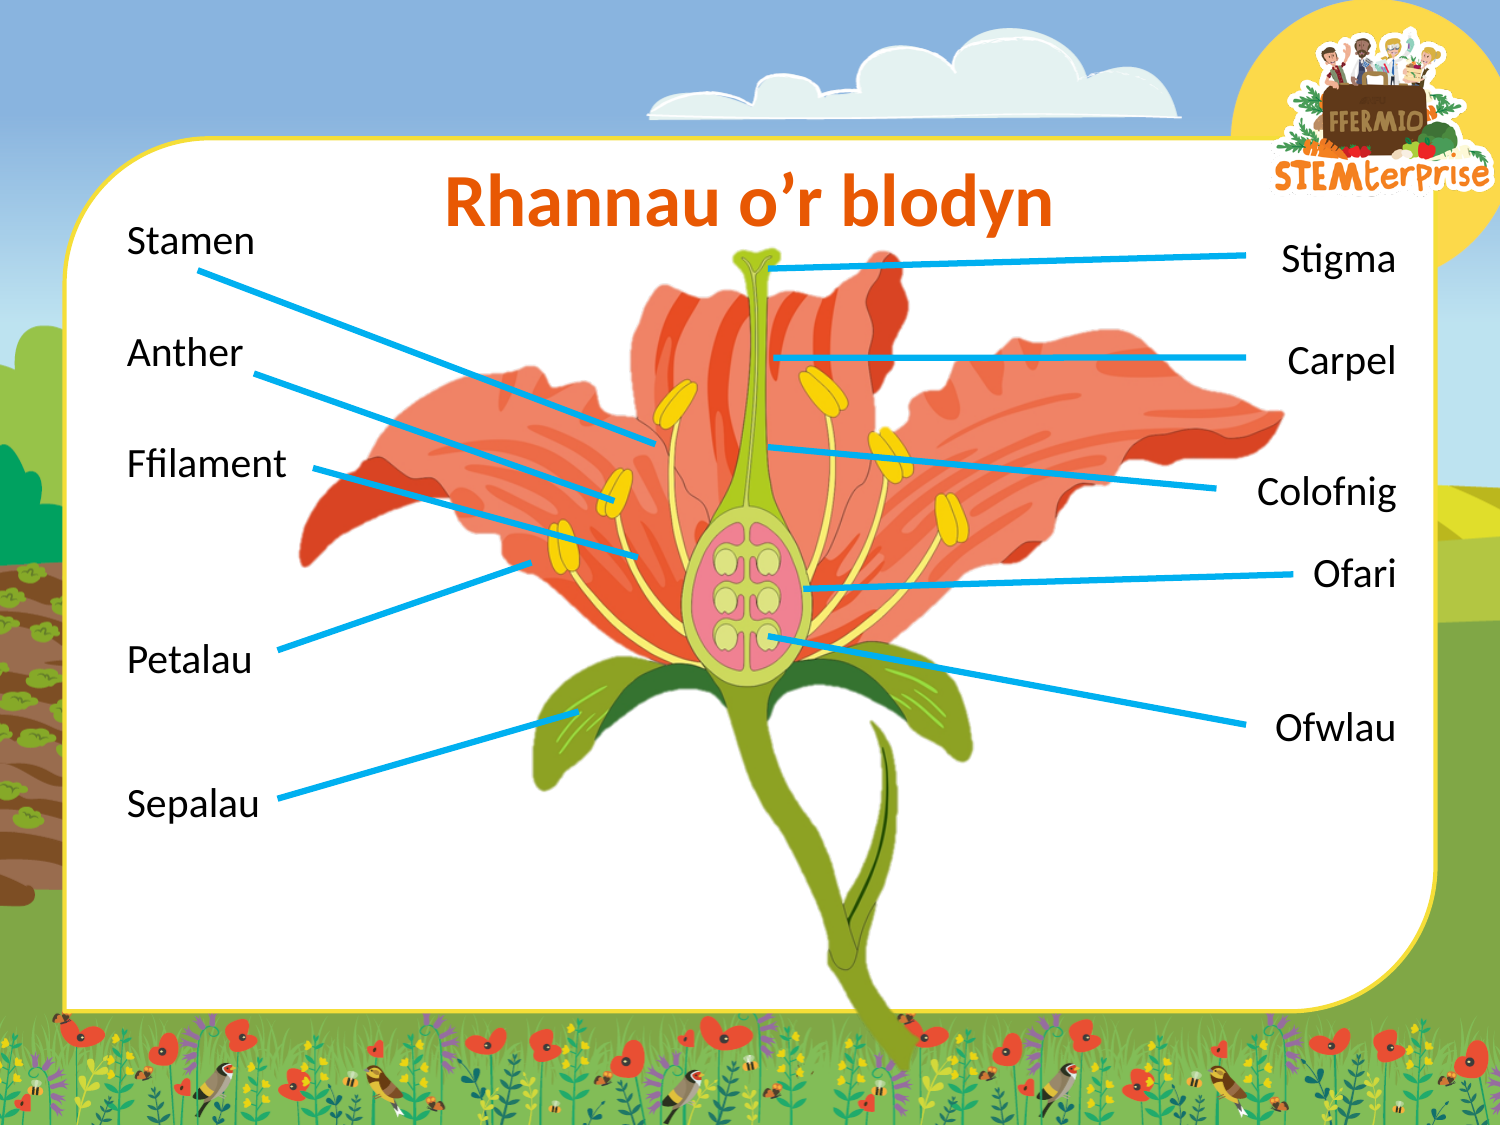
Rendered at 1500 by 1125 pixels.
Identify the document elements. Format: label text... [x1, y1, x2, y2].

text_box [767, 255, 1247, 269]
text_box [767, 446, 1217, 491]
picture [0, 0, 1500, 1125]
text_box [277, 711, 580, 799]
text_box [253, 373, 615, 502]
text_box Ofari [1317, 538, 1412, 604]
text_box Carpel [1317, 325, 1412, 390]
text_box Colofnig [1317, 456, 1412, 521]
text_box Anther [112, 316, 192, 382]
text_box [767, 635, 1247, 726]
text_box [312, 467, 639, 558]
text_box Sepalau [112, 768, 266, 834]
text_box Stamen [112, 205, 284, 271]
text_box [197, 270, 656, 445]
text_box Ofwlau [1317, 692, 1412, 758]
title Rhannau o’r blodyn [218, 137, 1282, 219]
text_box Petalau [112, 624, 266, 689]
text_box Stigma [1315, 223, 1412, 288]
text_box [277, 562, 532, 651]
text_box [803, 574, 1294, 590]
text_box Ffilament [112, 428, 248, 494]
